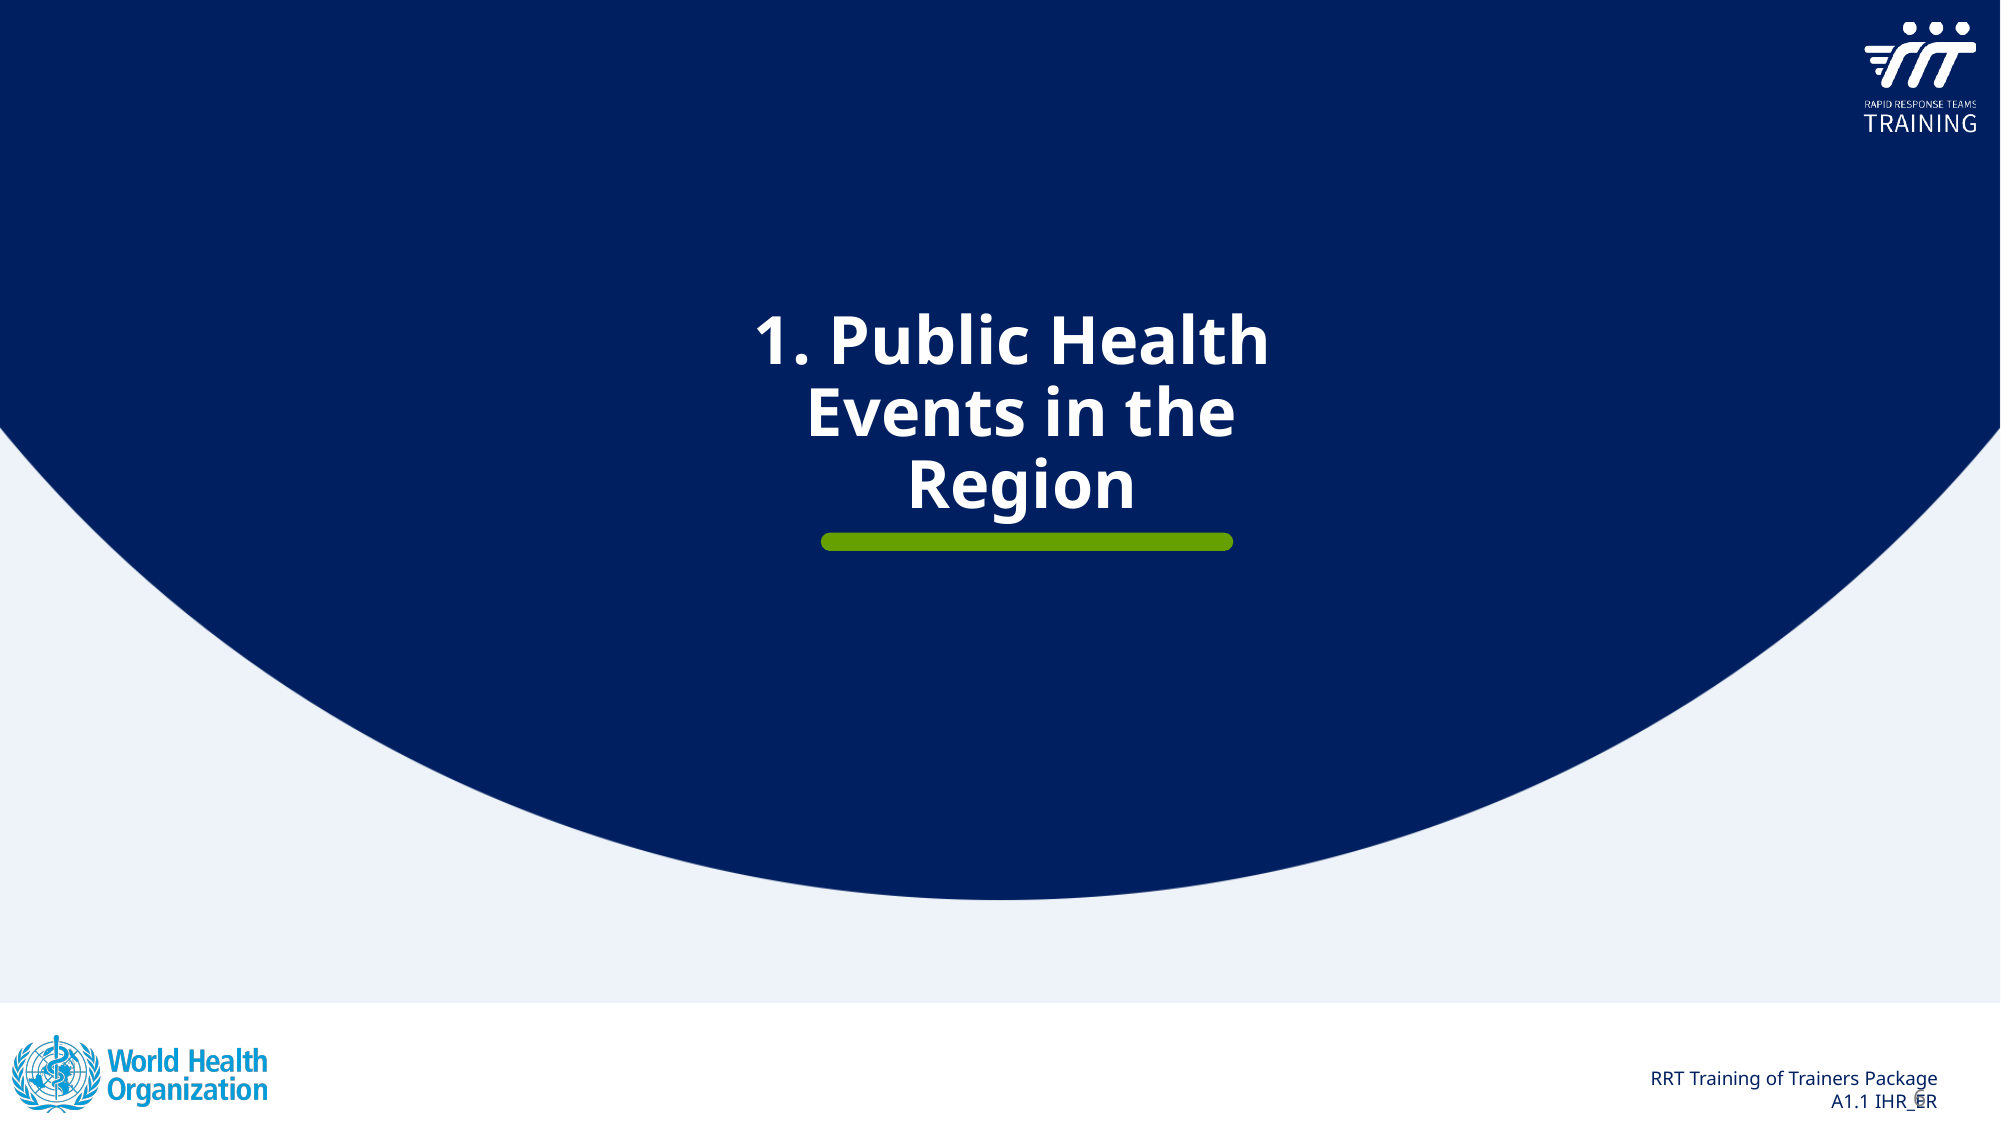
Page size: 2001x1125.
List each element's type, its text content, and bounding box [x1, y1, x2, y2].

picture [12, 1083, 48, 1113]
picture [58, 1050, 64, 1058]
list 1. Public Health Events in the Region [669, 307, 1374, 522]
picture [0, 0, 2001, 1003]
picture [12, 1035, 267, 1113]
